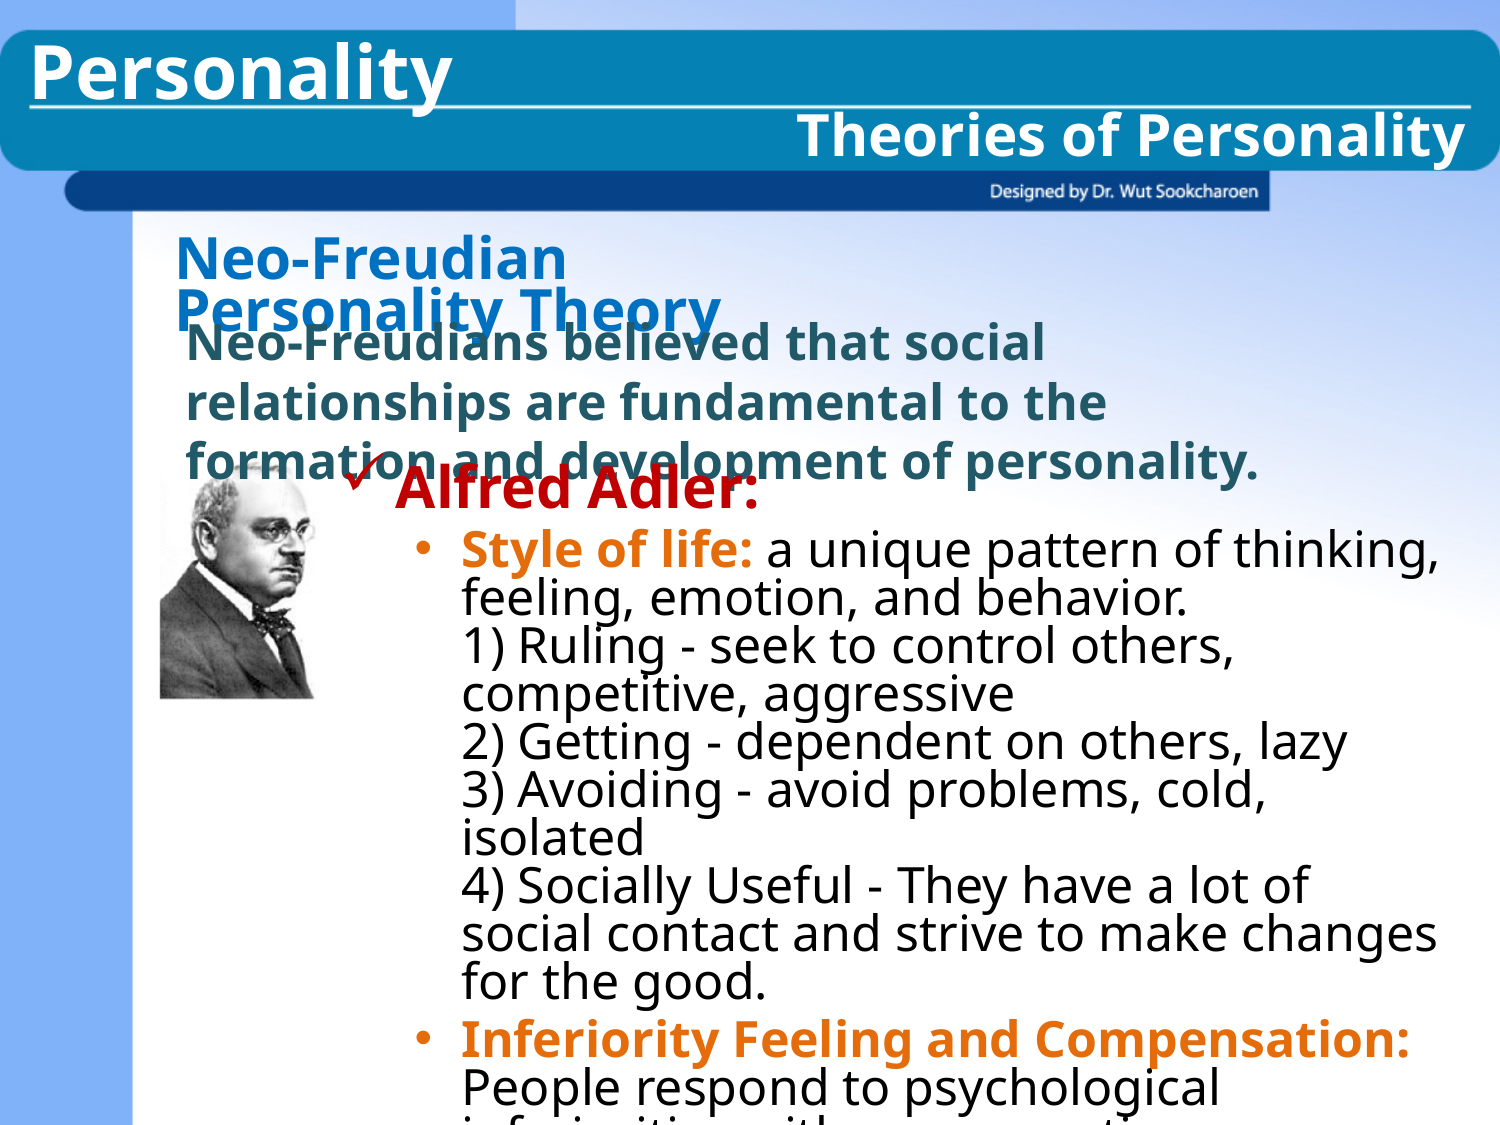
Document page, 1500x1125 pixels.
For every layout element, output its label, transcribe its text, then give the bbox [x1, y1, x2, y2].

text_box Neo-Freudian Personality Theory [159, 231, 762, 295]
picture [0, 0, 1500, 54]
text_box Neo-Freudians believed that social relationships are fundamental to the formation and development of personality. [171, 302, 1329, 456]
text_box Alfred Adler: Style of life: a unique pattern of thinking, feeling, emotion, and behavior. 1) Ruling - seek to control others, competitive, aggressive 2) Getting - dependent on others, lazy 3) Avoiding - avoid problems, cold, isolated 4) Socially Useful - They have a lot of social contact and strive to make changes for the good. Inferiority Feeling and Compensation: People respond to psychological inferiorities with compensation. Etc. [324, 456, 1465, 1125]
text_box Theories of Personality [37, 108, 1481, 172]
text_box Personality [13, 32, 1475, 107]
picture [0, 146, 1500, 1125]
